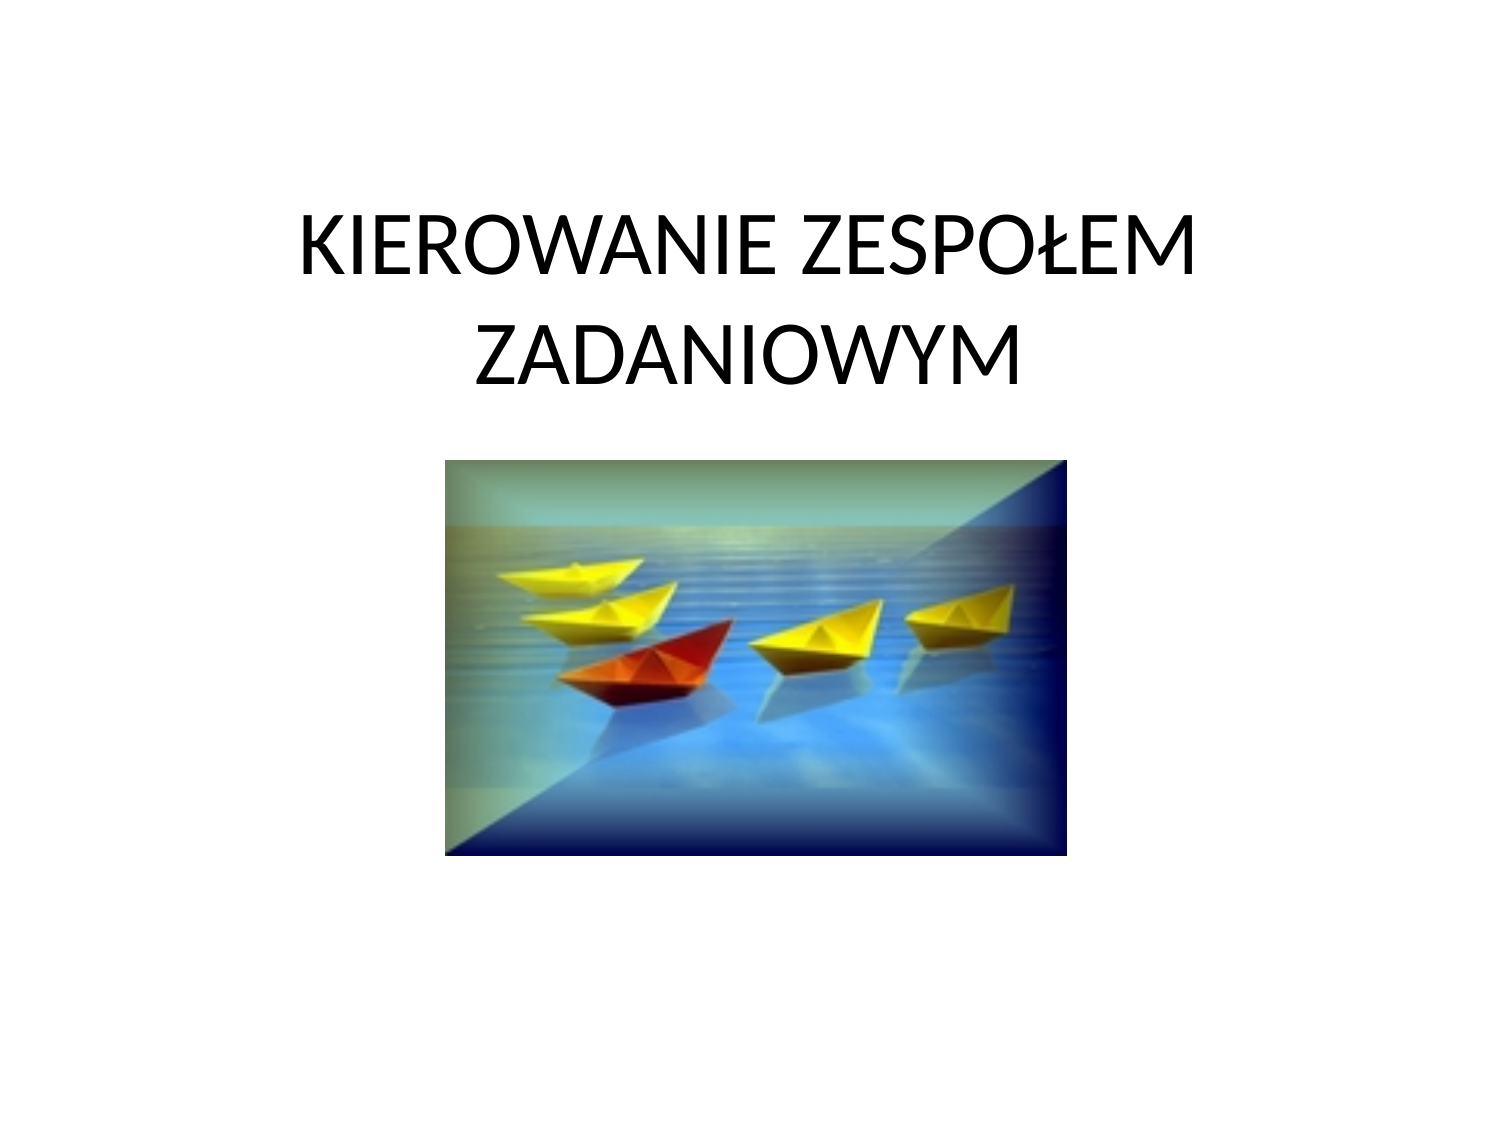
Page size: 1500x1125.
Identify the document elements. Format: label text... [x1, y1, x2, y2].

picture [445, 460, 1067, 856]
title KIEROWANIE ZESPOŁEM ZADANIOWYM [112, 117, 1388, 469]
